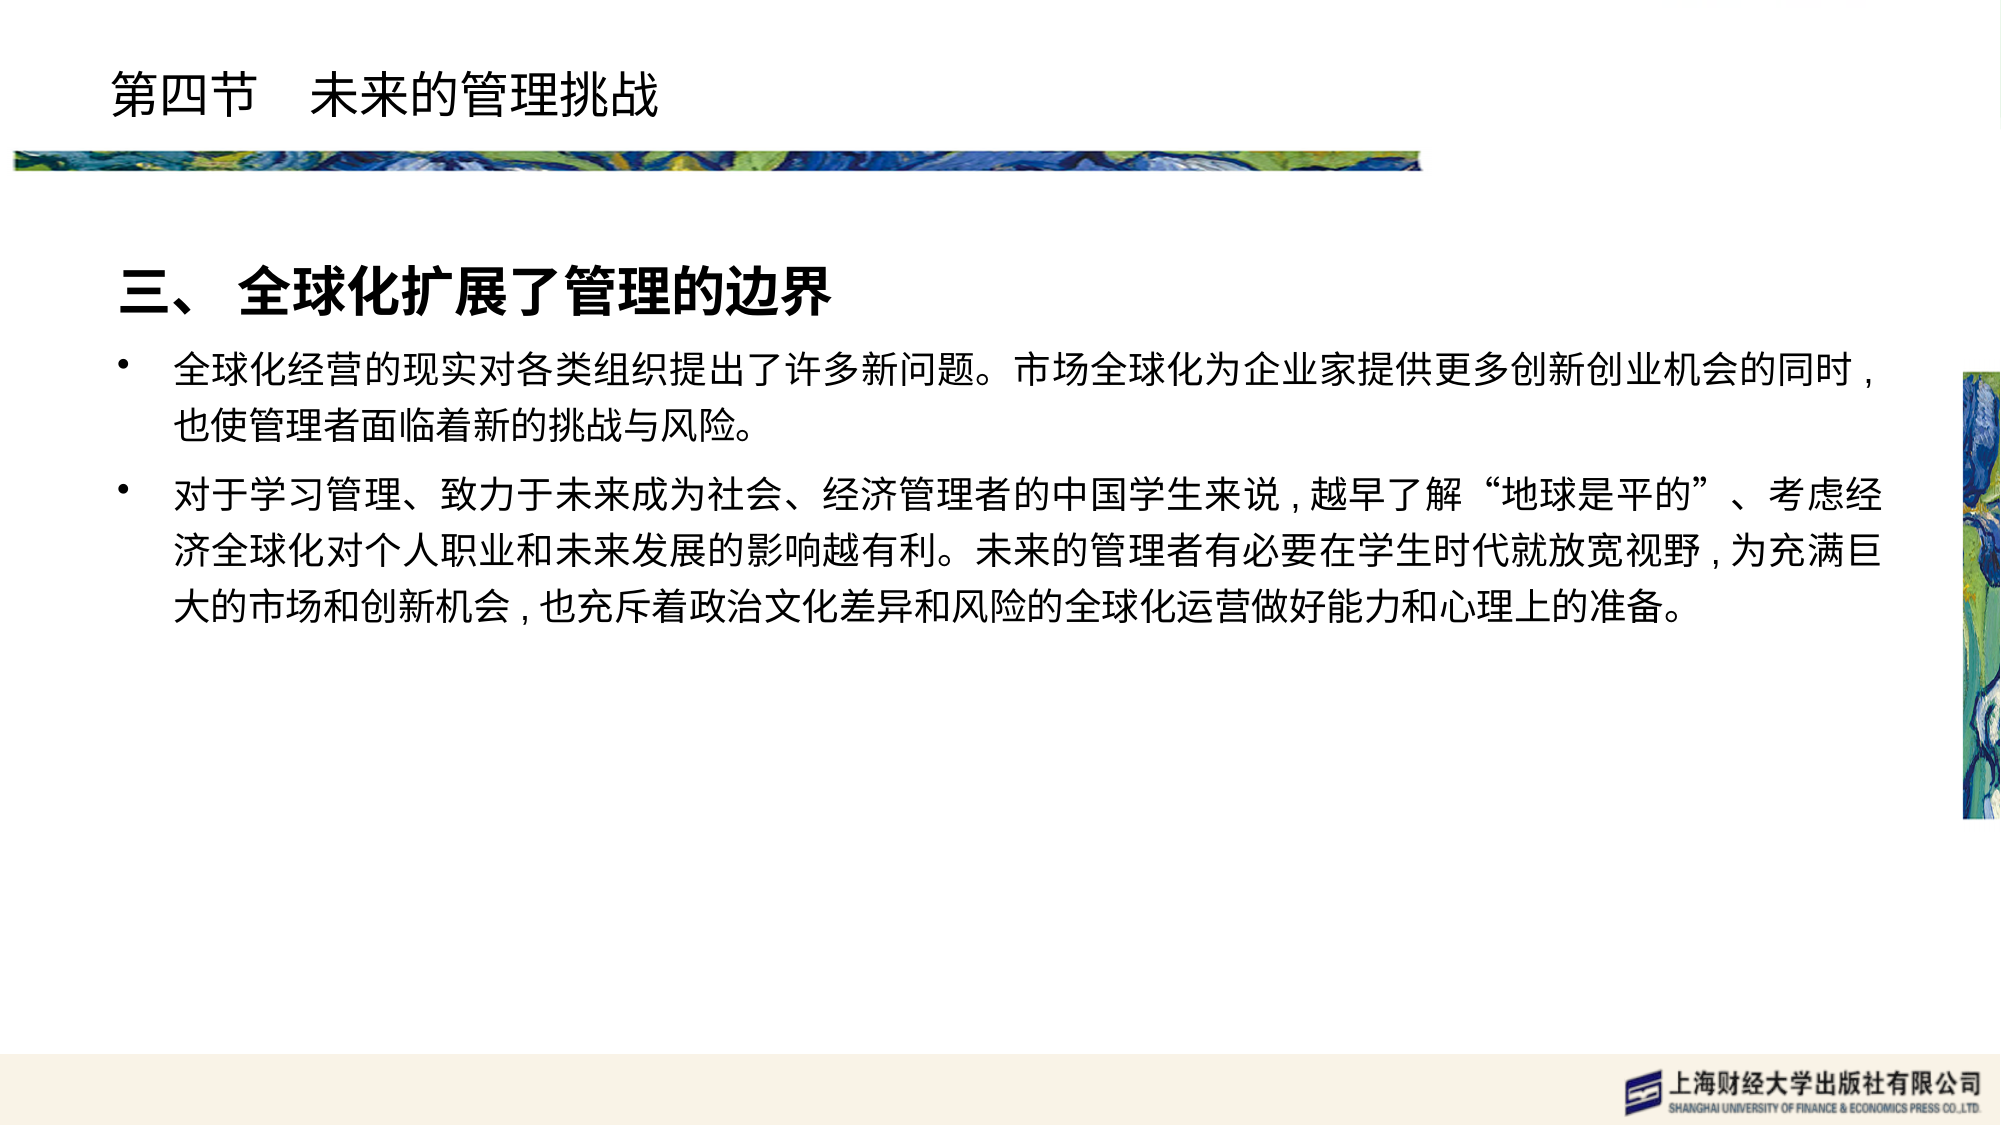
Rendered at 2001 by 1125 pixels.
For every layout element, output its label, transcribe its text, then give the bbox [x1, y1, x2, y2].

list 三、 全球化扩展了管理的边界 全球化经营的现实对各类组织提出了许多新问题。市场全球化为企业家提供更多创新创业机会的同时,也使管理者面临着新的挑战与风险。 对于学习管理、致力于未来成为社会、经济管理者的中国学生来说,越早了解“地球是平的”、考虑经济全球化对个人职业和未来发展的影响越有利。未来的管理者有必要在学生时代就放宽视野,为充满巨大的市场和创新机会,也充斥着政治文化差异和风险的全球化运营做好能力和心理上的准备。 [102, 233, 1898, 1032]
title 第四节 未来的管理挑战 [94, 42, 1451, 146]
picture [0, 0, 2001, 1125]
